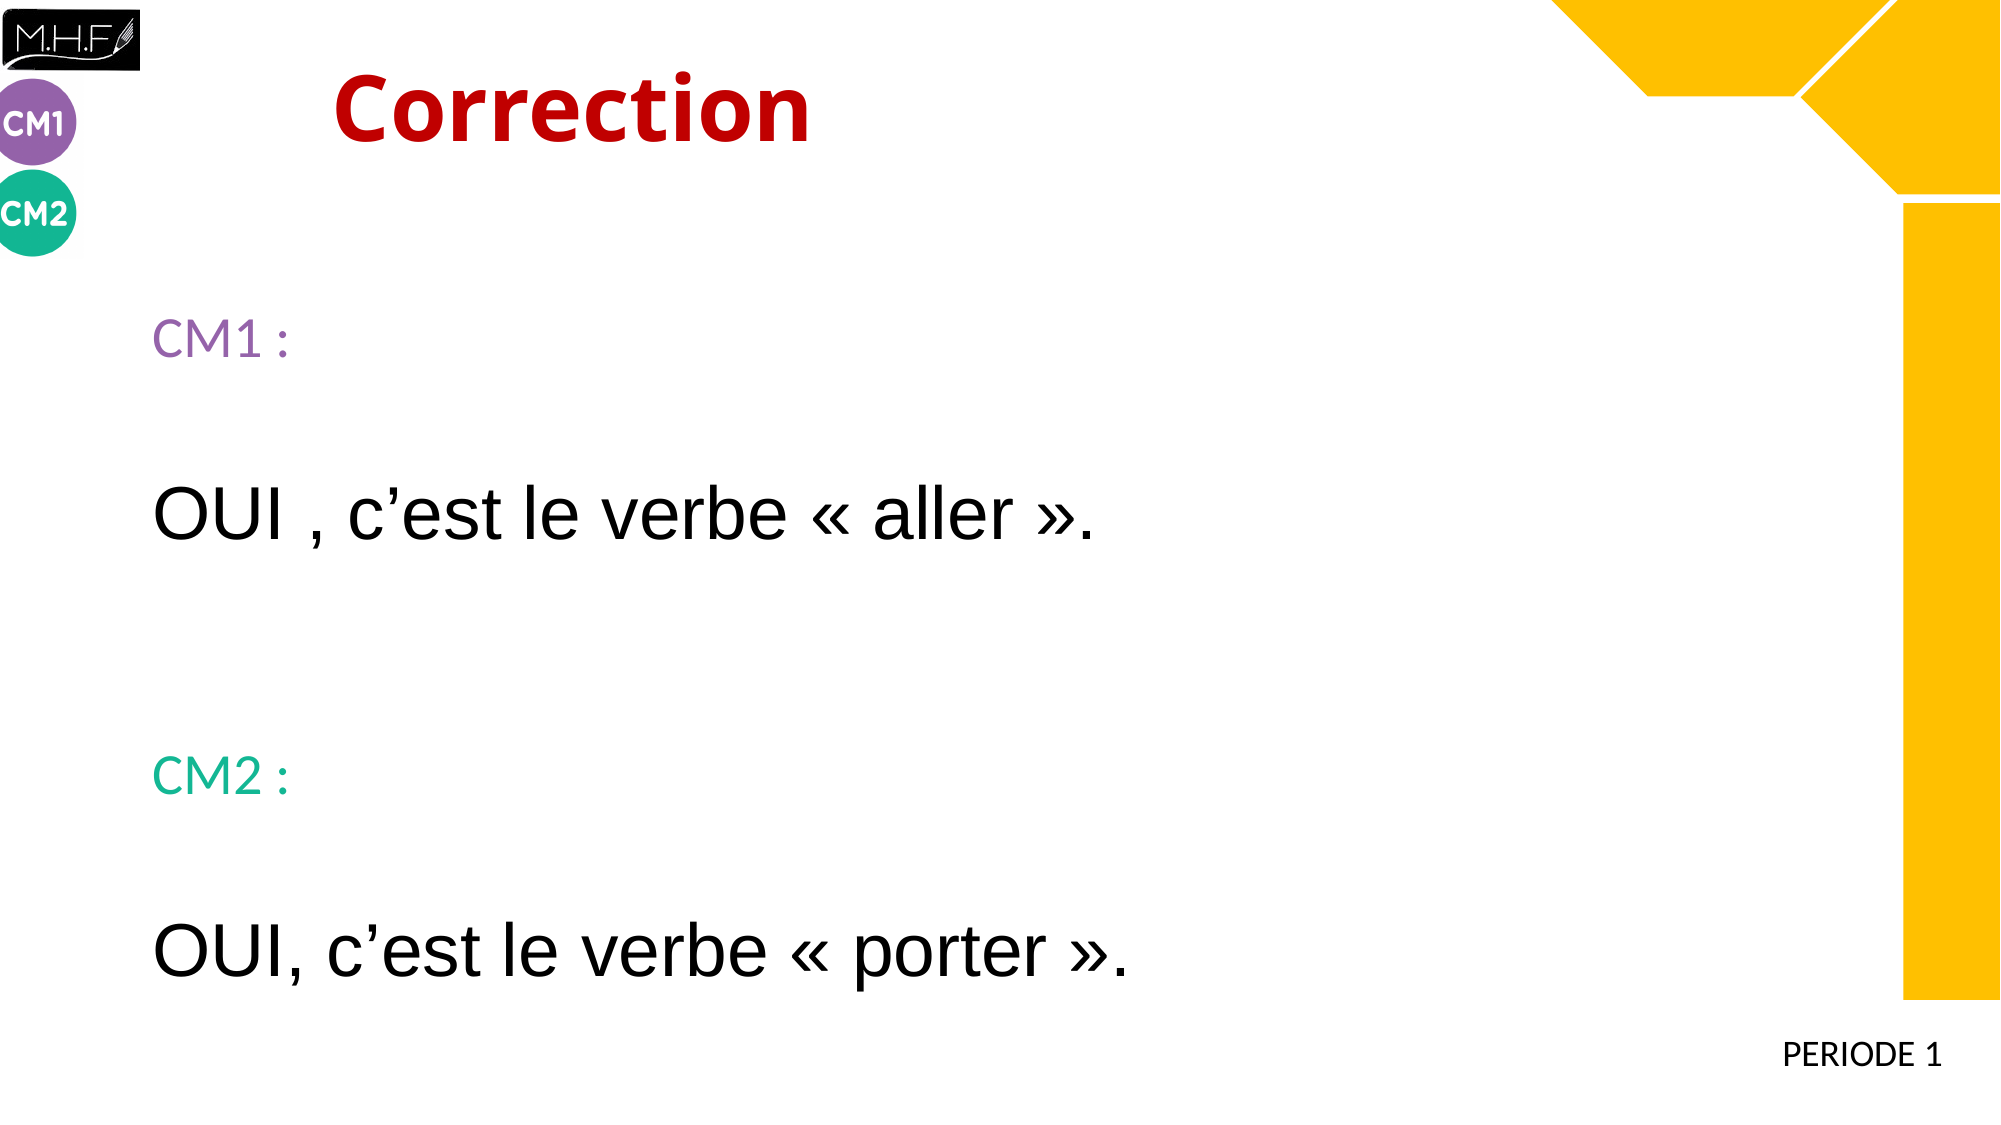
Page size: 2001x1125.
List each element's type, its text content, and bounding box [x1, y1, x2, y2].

text_box PERIODE 1 [1362, 1021, 1967, 1125]
list CM1 : OUI , c’est le verbe « aller ». CM2 : OUI, c’est le verbe « porter ». [137, 299, 1863, 1014]
text_box [1549, 0, 1892, 98]
text_box [1902, 202, 2000, 1001]
text_box [1799, 0, 2000, 196]
title Correction [316, 3, 1863, 221]
picture [0, 7, 140, 259]
